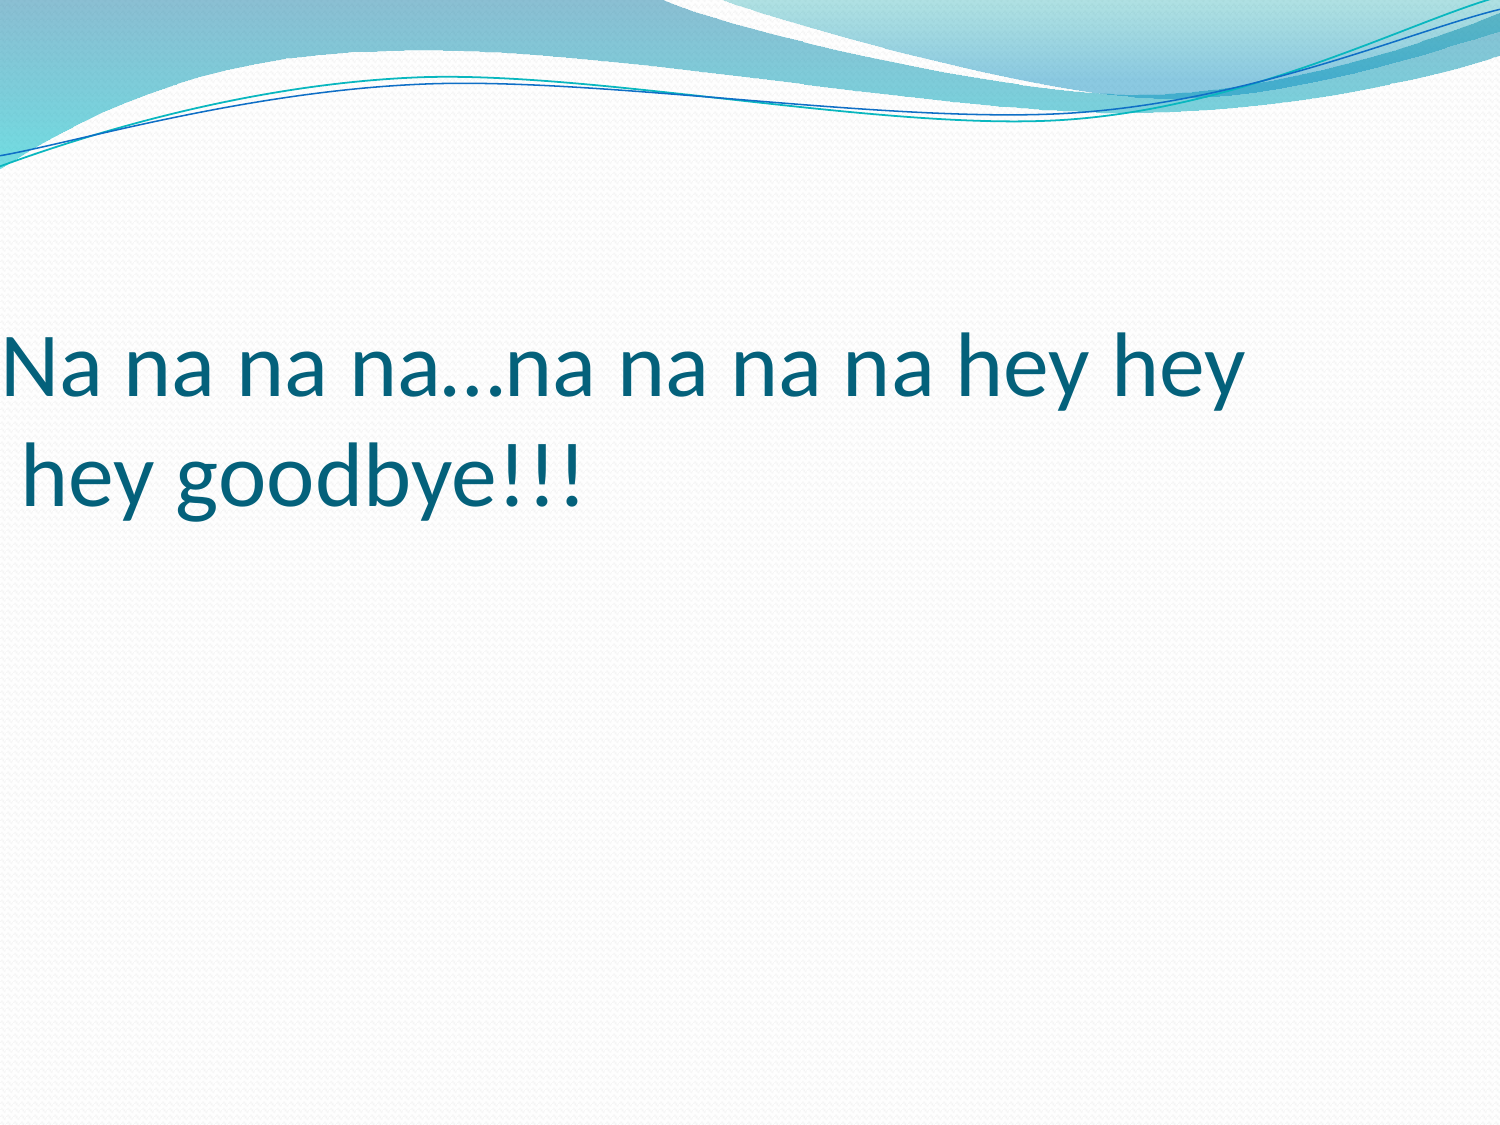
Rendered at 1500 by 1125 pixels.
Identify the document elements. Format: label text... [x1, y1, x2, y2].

title Na na na na…na na na na hey hey hey goodbye!!! [0, 224, 1288, 525]
